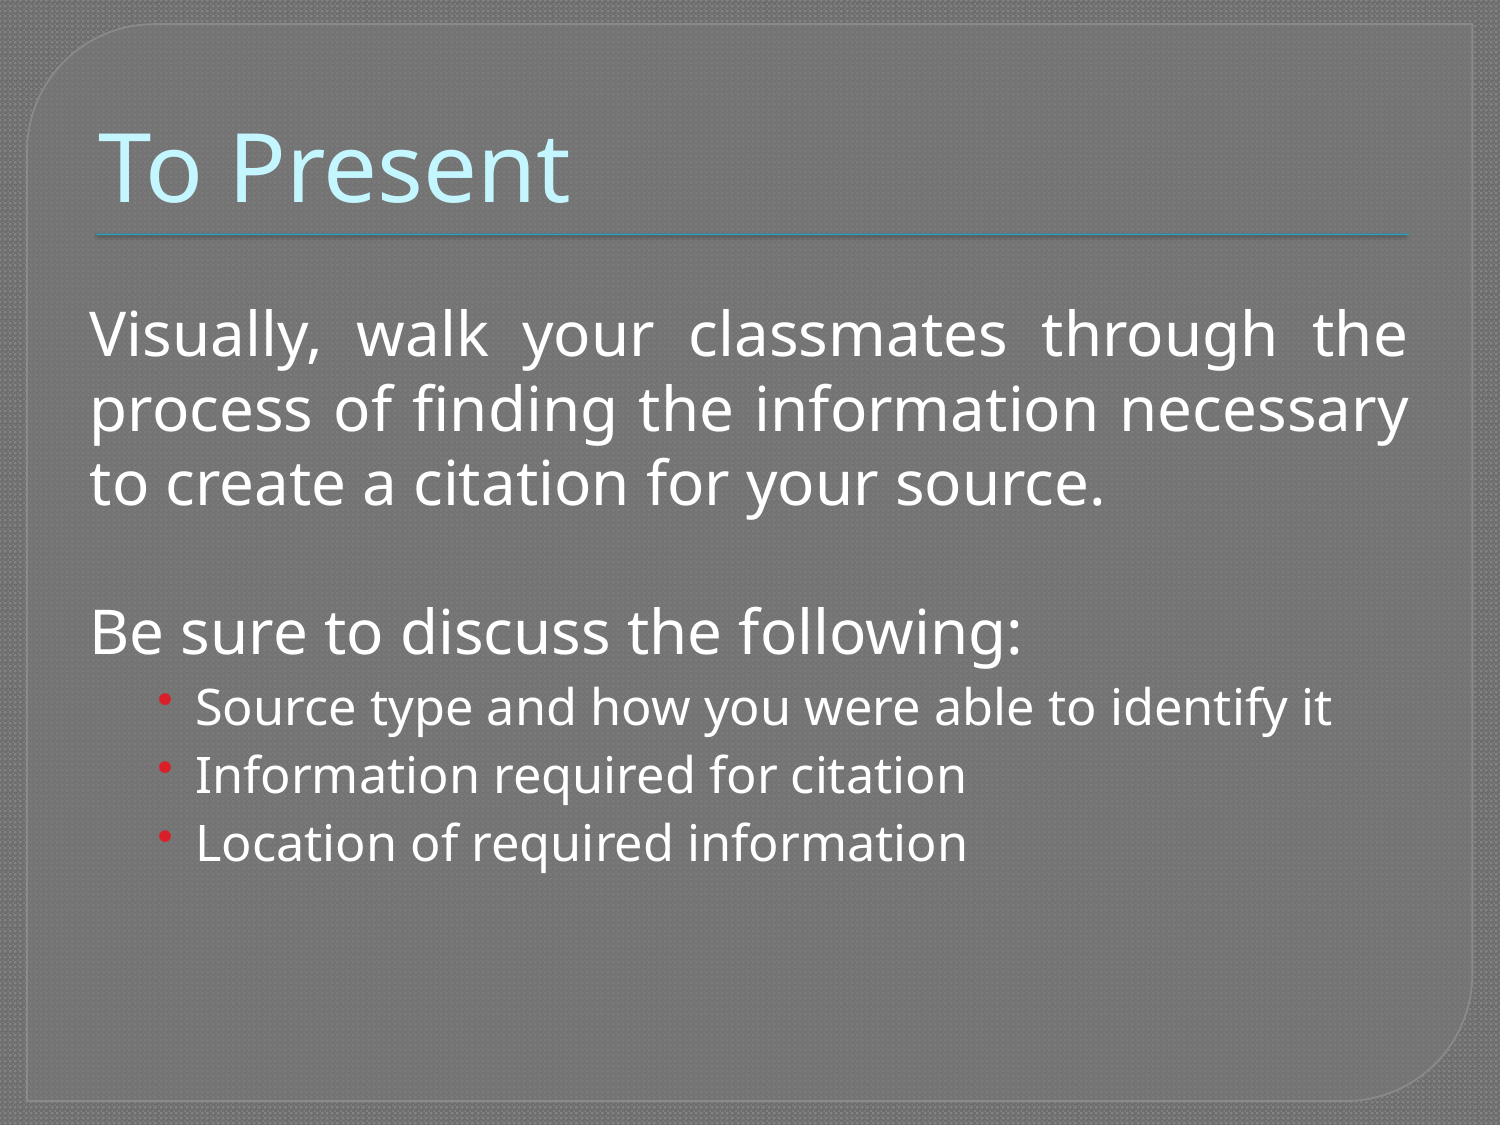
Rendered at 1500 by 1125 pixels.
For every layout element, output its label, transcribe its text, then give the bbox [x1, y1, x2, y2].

list Visually, walk your classmates through the process of finding the information necessary to create a citation for your source. Be sure to discuss the following: Source type and how you were able to identify it Information required for citation Location of required information [75, 287, 1425, 918]
title To Present [75, 41, 1425, 230]
